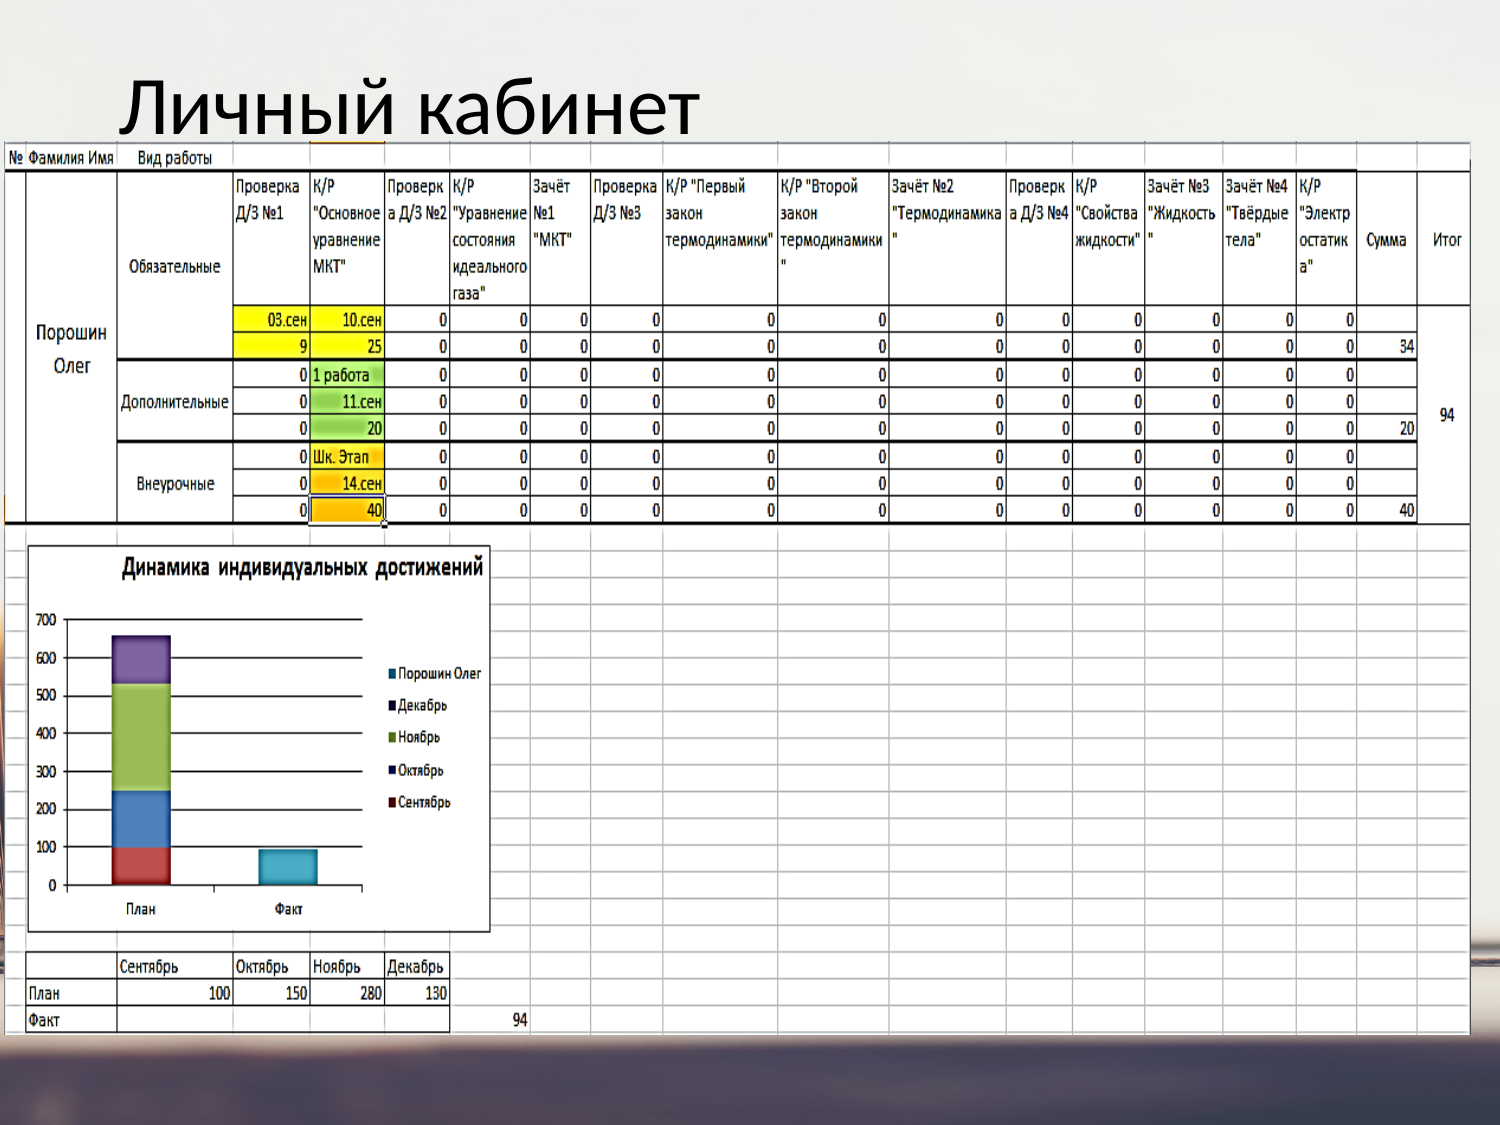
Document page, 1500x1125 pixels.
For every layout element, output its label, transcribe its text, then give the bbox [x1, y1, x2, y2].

picture [0, 0, 1500, 1125]
title Личный кабинет [103, 21, 1397, 141]
